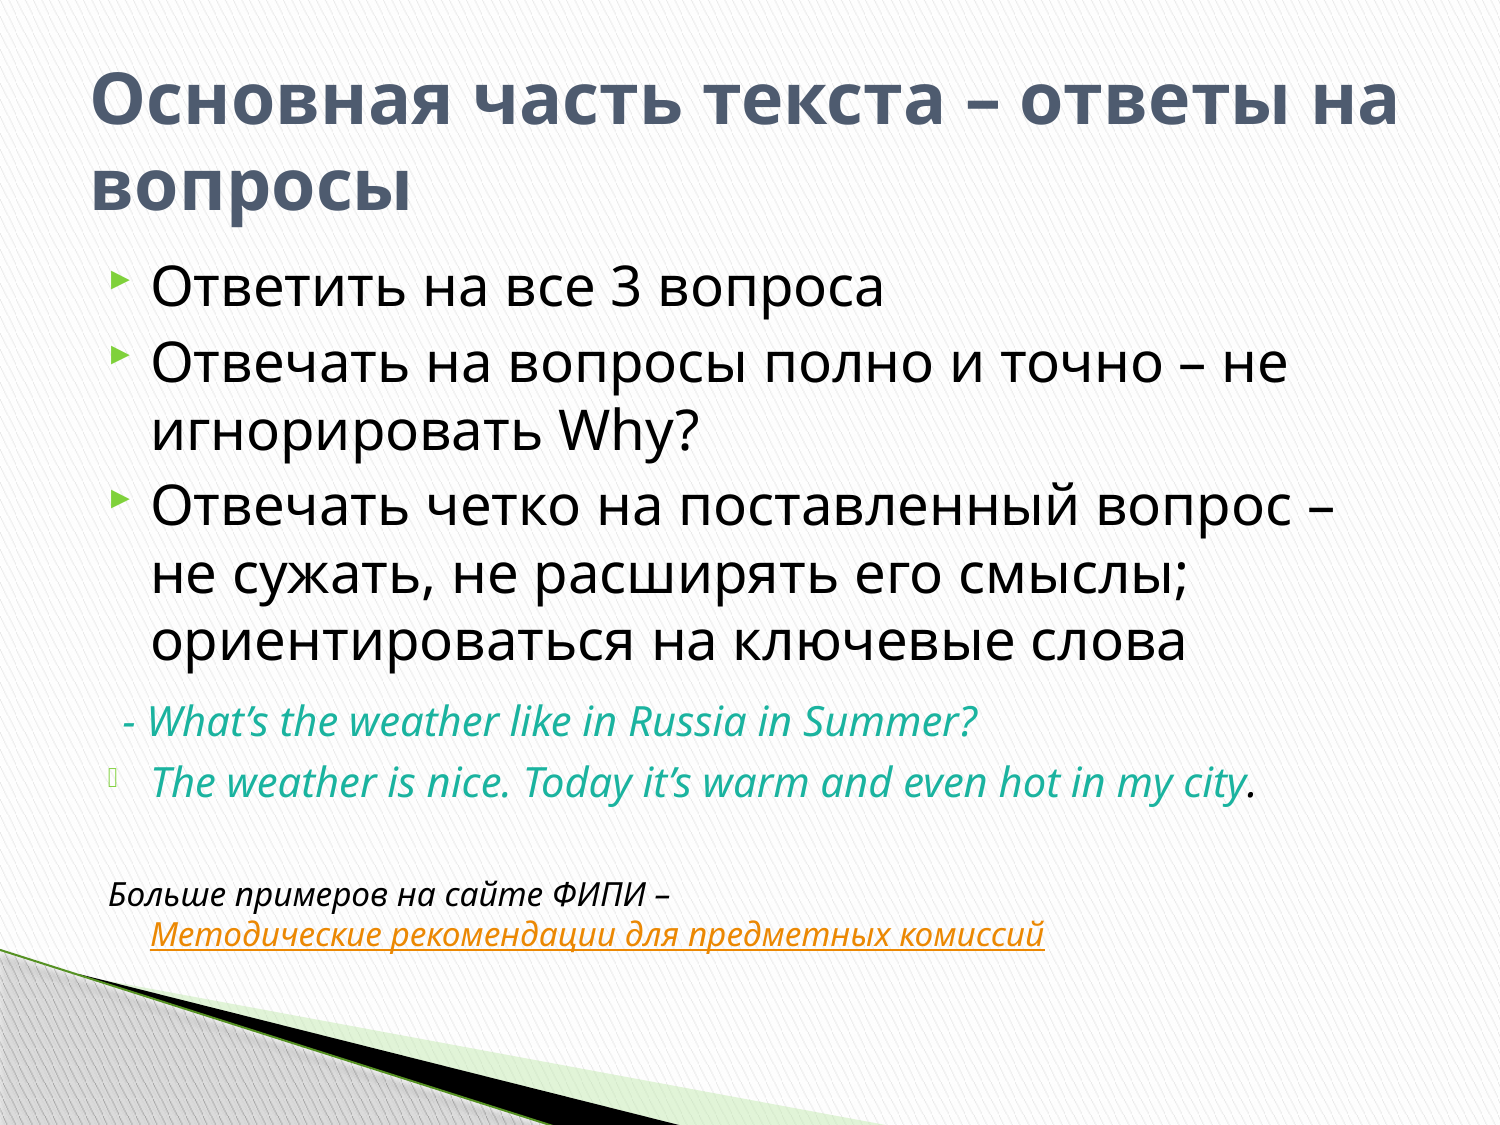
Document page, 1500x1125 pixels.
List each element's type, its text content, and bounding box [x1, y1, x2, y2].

title Основная часть текста – ответы на вопросы [75, 45, 1425, 233]
list Ответить на все 3 вопроса Отвечать на вопросы полно и точно – не игнорировать Why? Отвечать четко на поставленный вопрос – не сужать, не расширять его смыслы; ориентироваться на ключевые слова - What’s the weather like in Russia in Summer? The weather is nice. Today it’s warm and even hot in my city. Больше примеров на сайте ФИПИ – Методические рекомендации для предметных комиссий [74, 242, 1426, 986]
